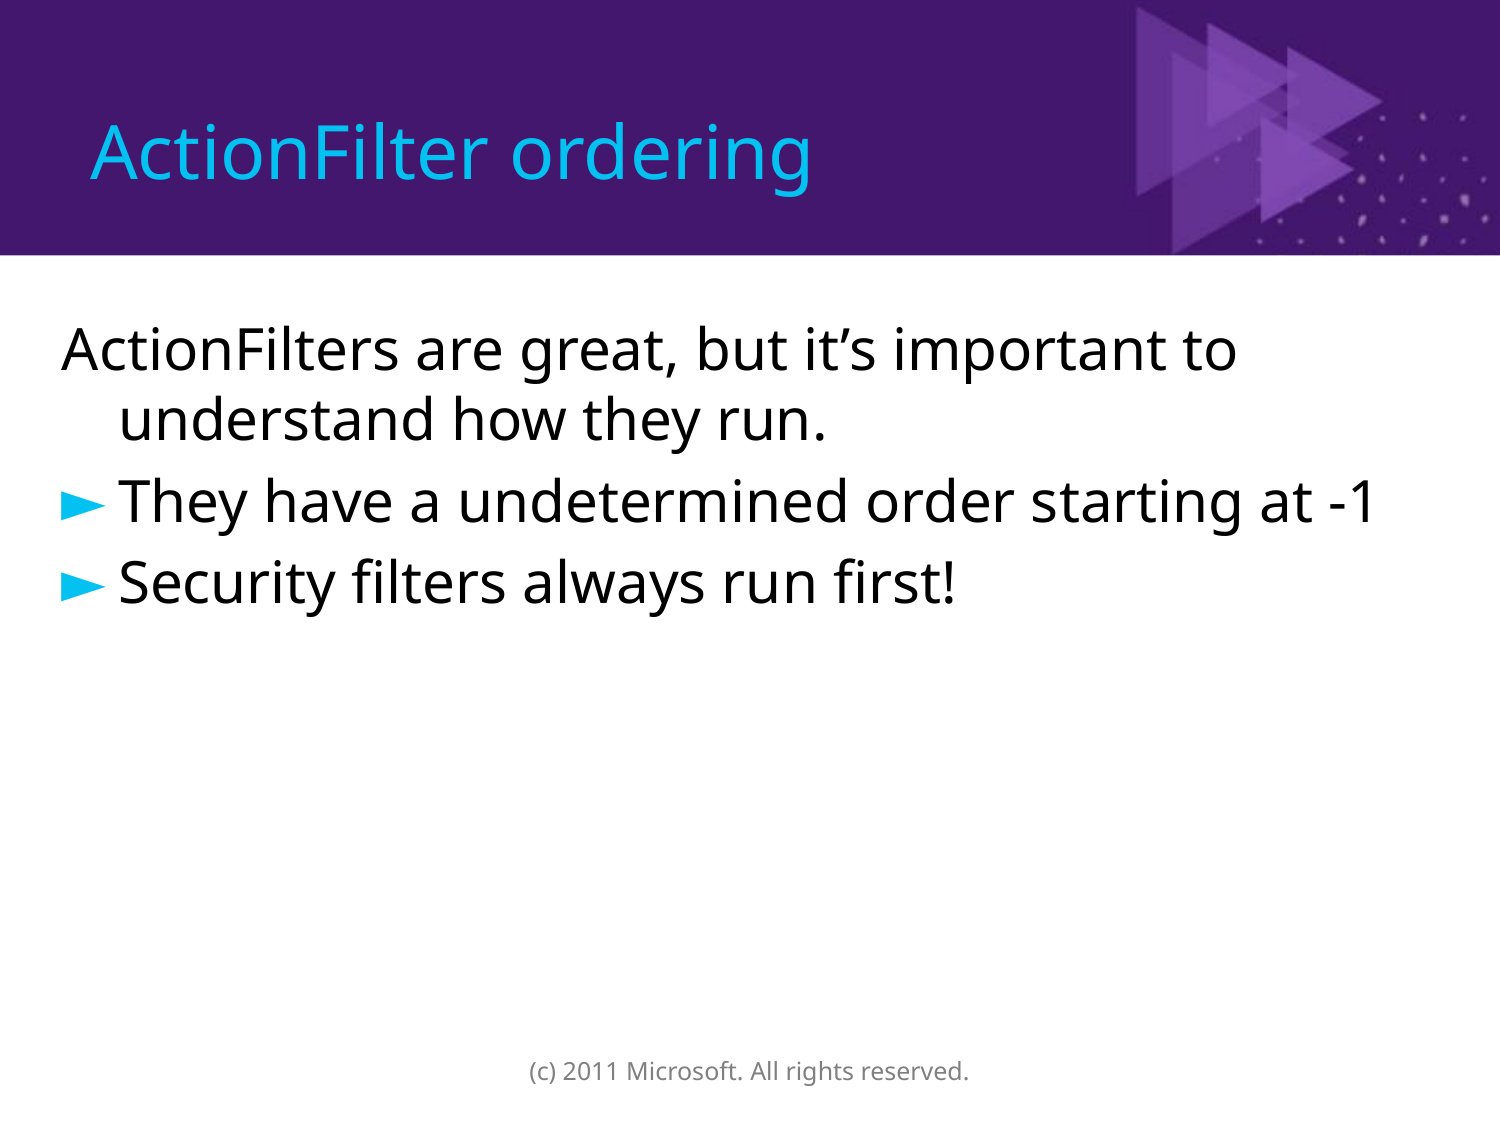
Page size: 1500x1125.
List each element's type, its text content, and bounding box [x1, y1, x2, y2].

footer (c) 2011 Microsoft. All rights reserved. [512, 1042, 988, 1103]
list ActionFilters are great, but it’s important to understand how they run. They have a undetermined order starting at -1 Security filters always run first! [46, 304, 1477, 937]
title ActionFilter ordering [75, 56, 1425, 244]
picture [0, 0, 1500, 255]
